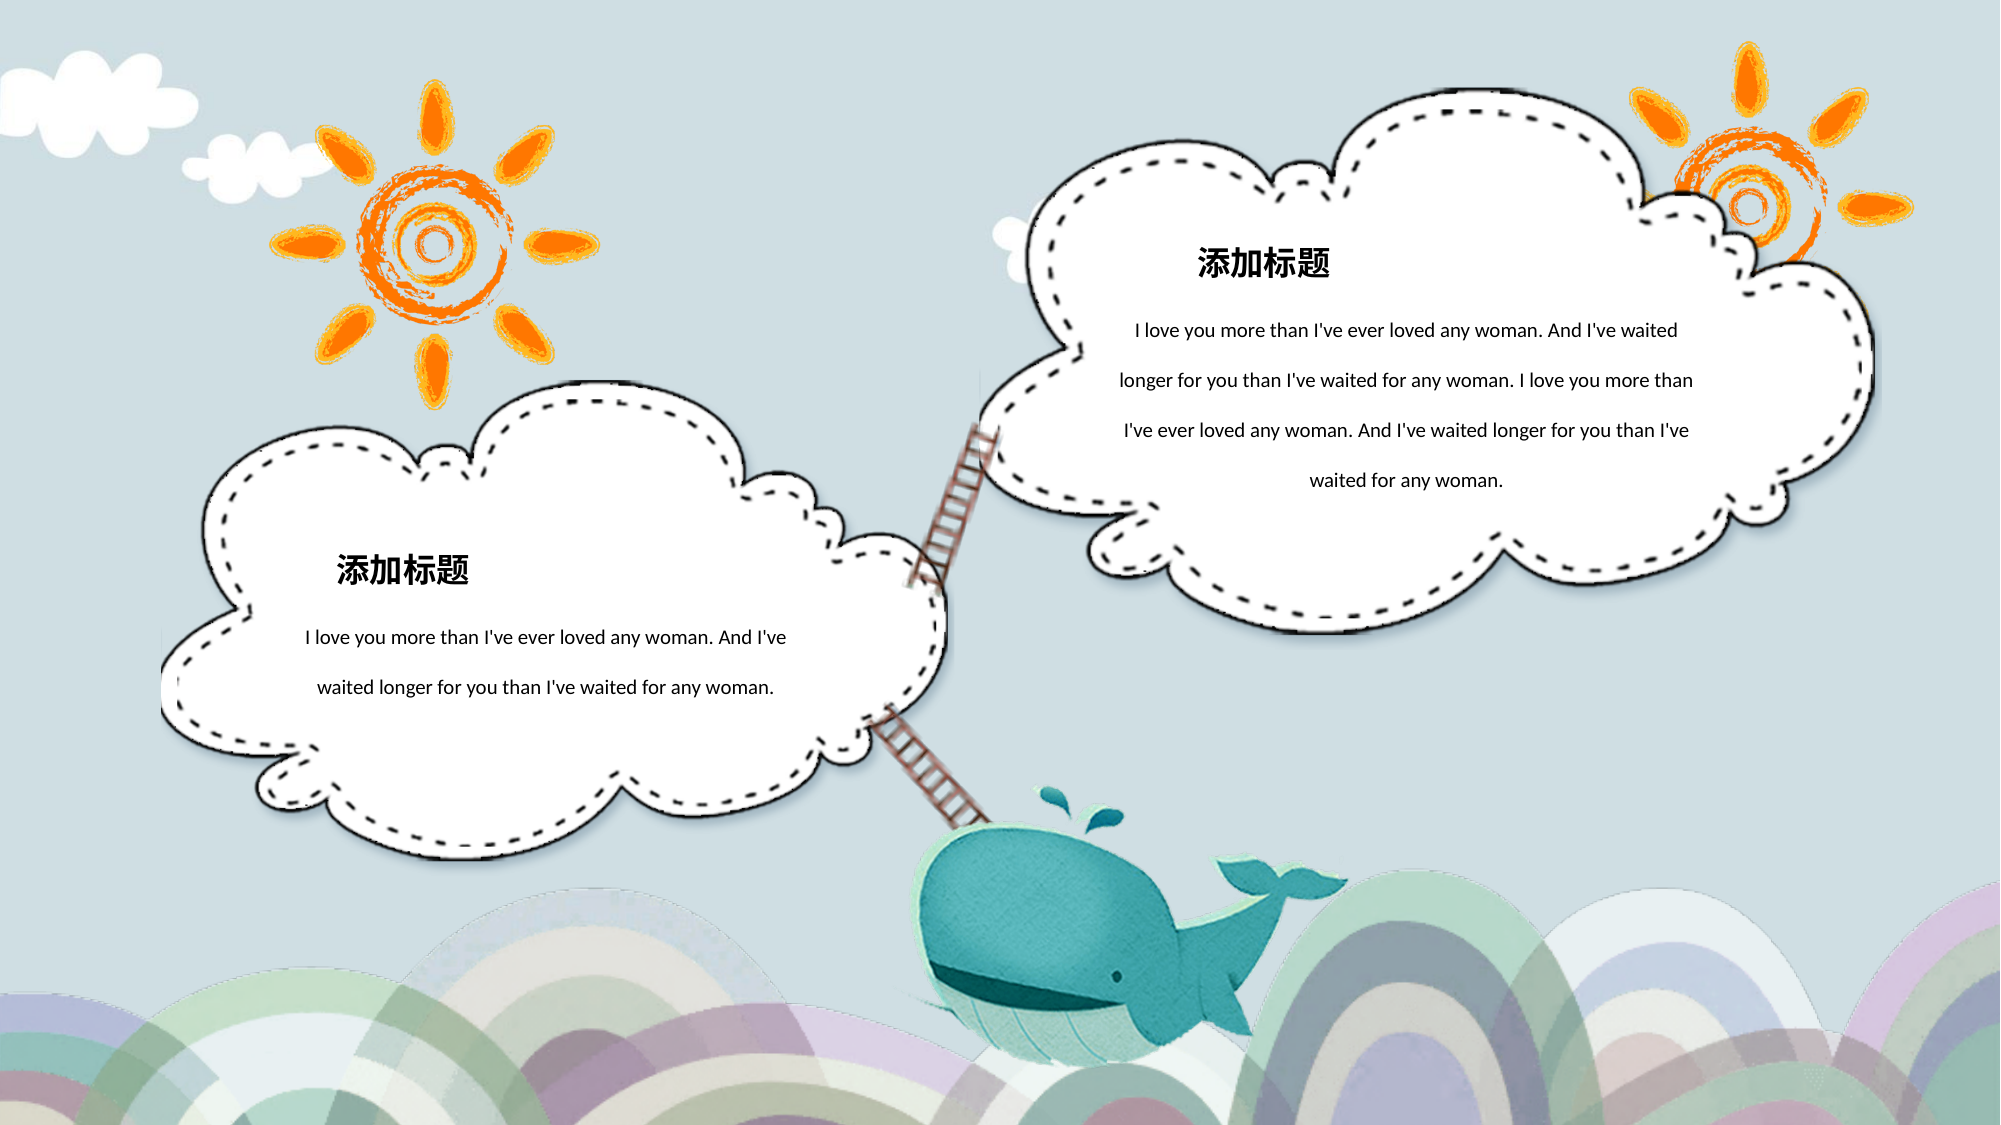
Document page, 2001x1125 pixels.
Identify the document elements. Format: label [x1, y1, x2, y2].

text_box [282, 541, 810, 759]
text_box [1093, 235, 1720, 552]
picture [0, 0, 2000, 1125]
